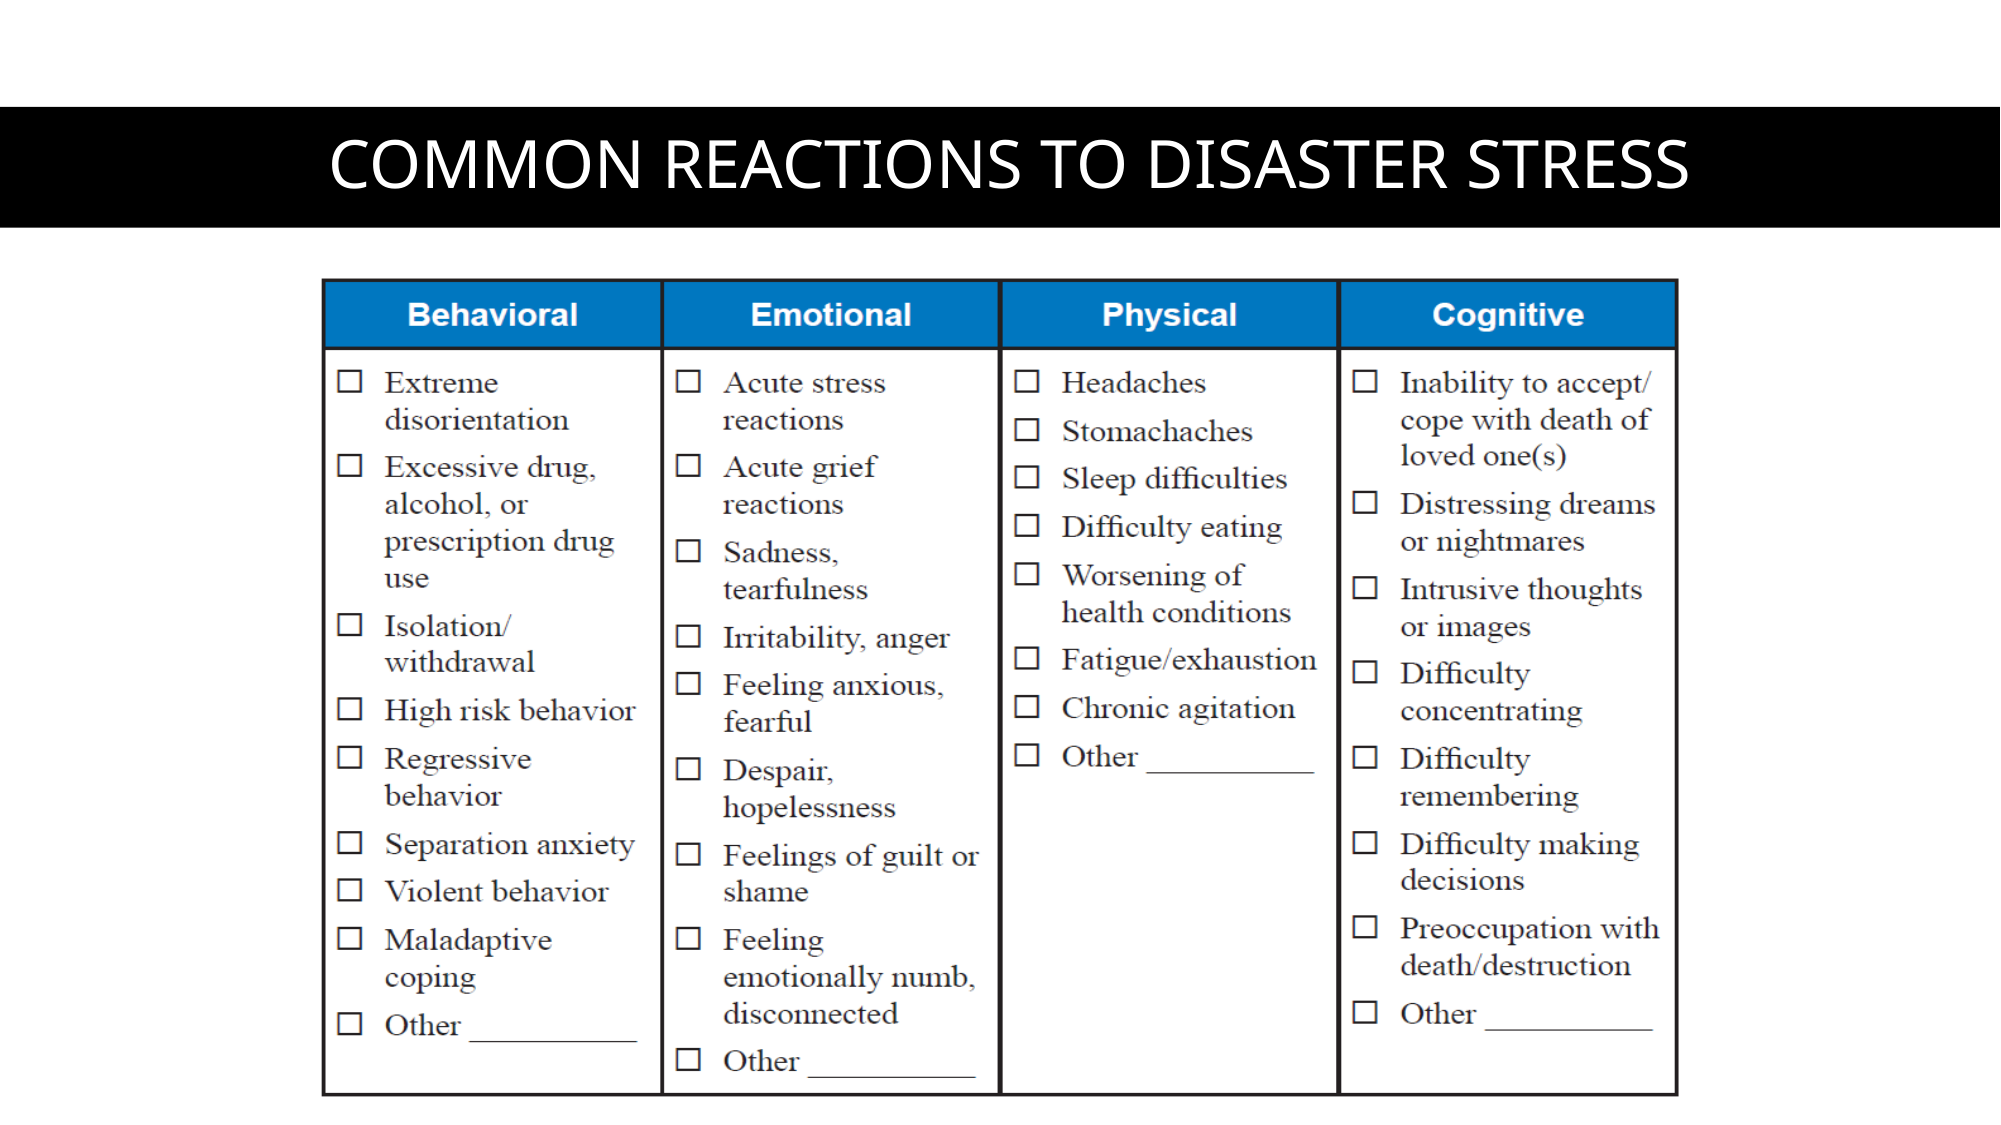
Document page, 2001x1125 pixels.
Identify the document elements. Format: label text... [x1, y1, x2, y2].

text_box [0, 106, 2000, 229]
title COMMON REACTIONS TO DISASTER STRESS [91, 105, 1931, 228]
picture [313, 274, 1685, 1108]
